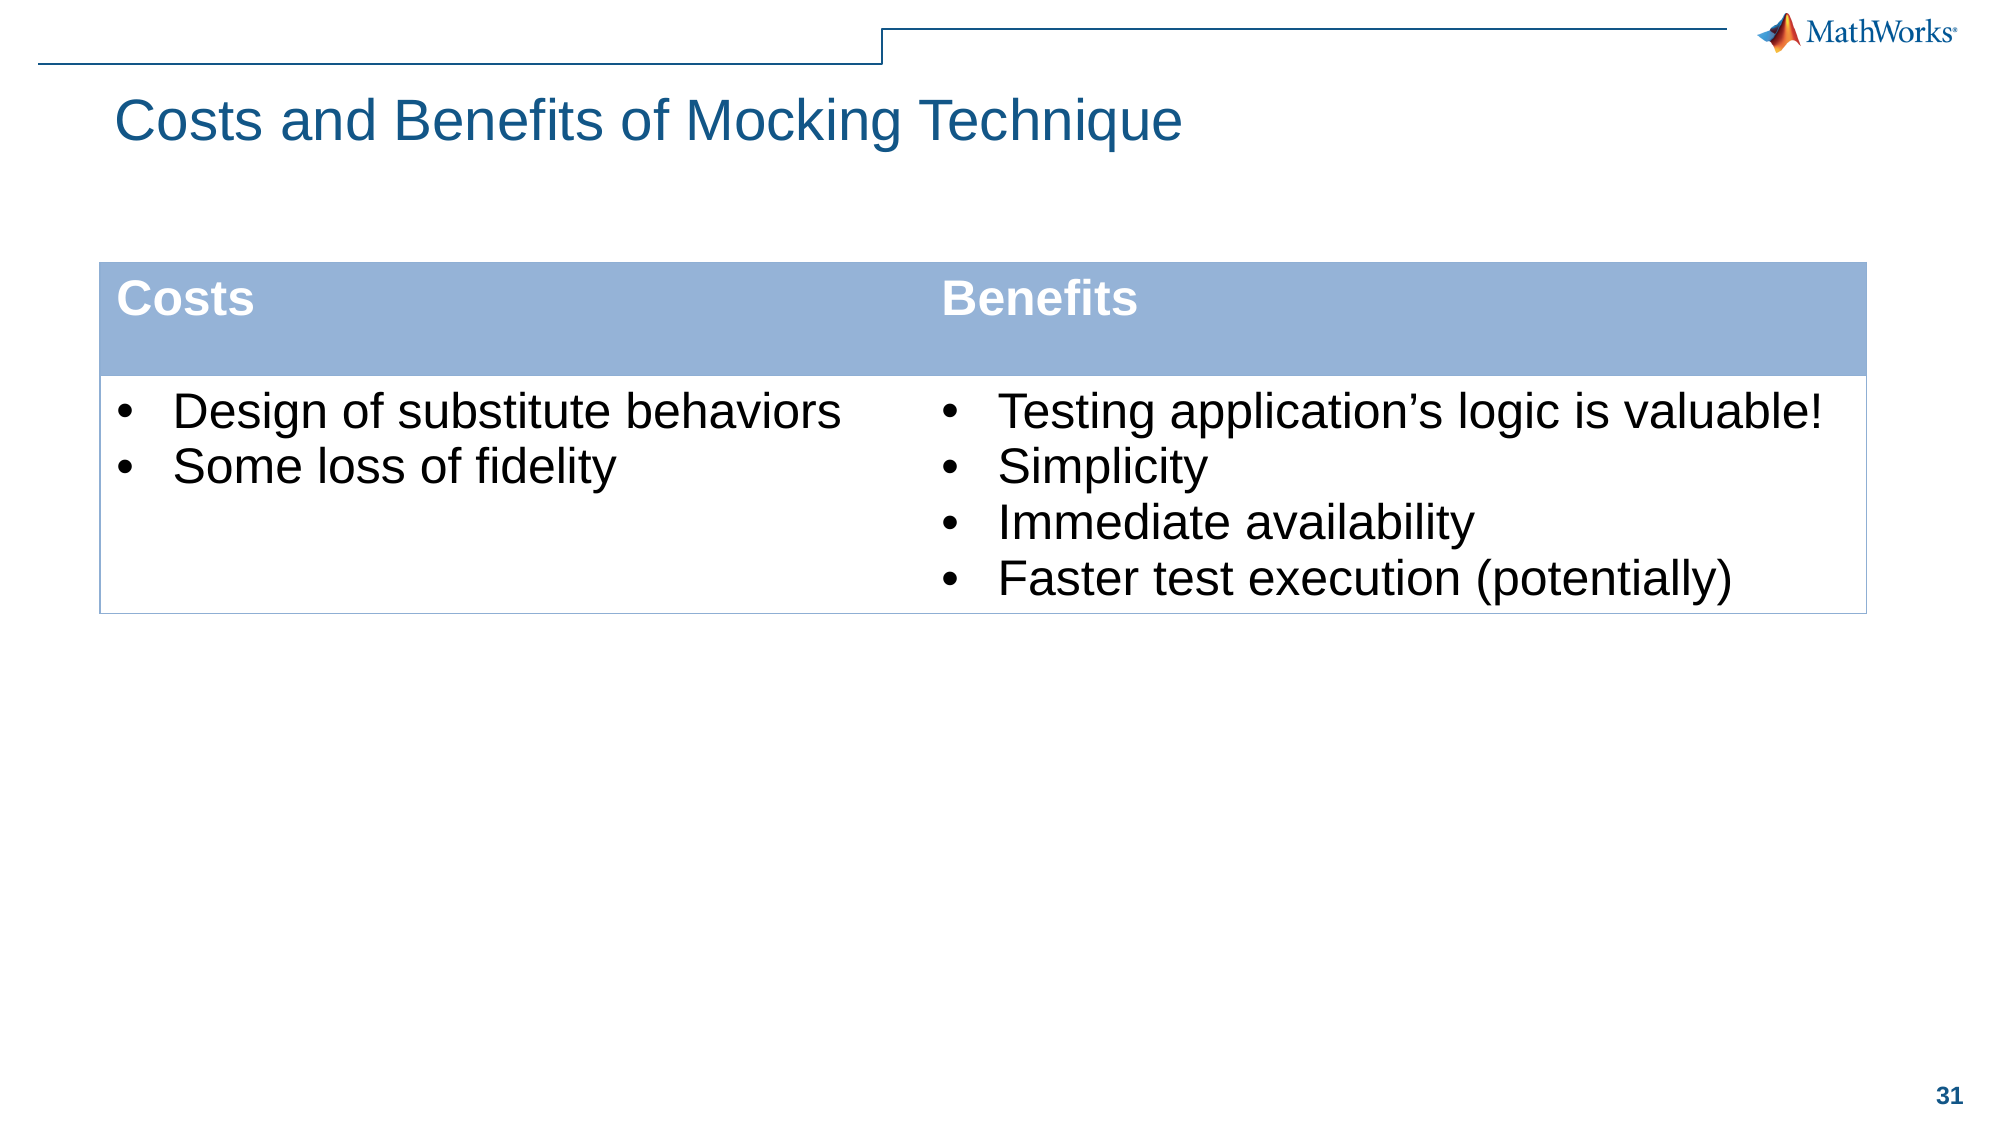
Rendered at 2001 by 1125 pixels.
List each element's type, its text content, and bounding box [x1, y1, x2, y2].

title Costs and Benefits of Mocking Technique [99, 75, 1867, 238]
table_cell Design of substitute behaviors Some loss of fidelity [101, 376, 925, 613]
picture [1751, 3, 1970, 63]
table_header Benefits [925, 263, 1866, 375]
table_cell Testing application’s logic is valuable! Simplicity Immediate availability Faster test execution (potentially) [925, 376, 1866, 613]
table_header Costs [101, 263, 925, 375]
